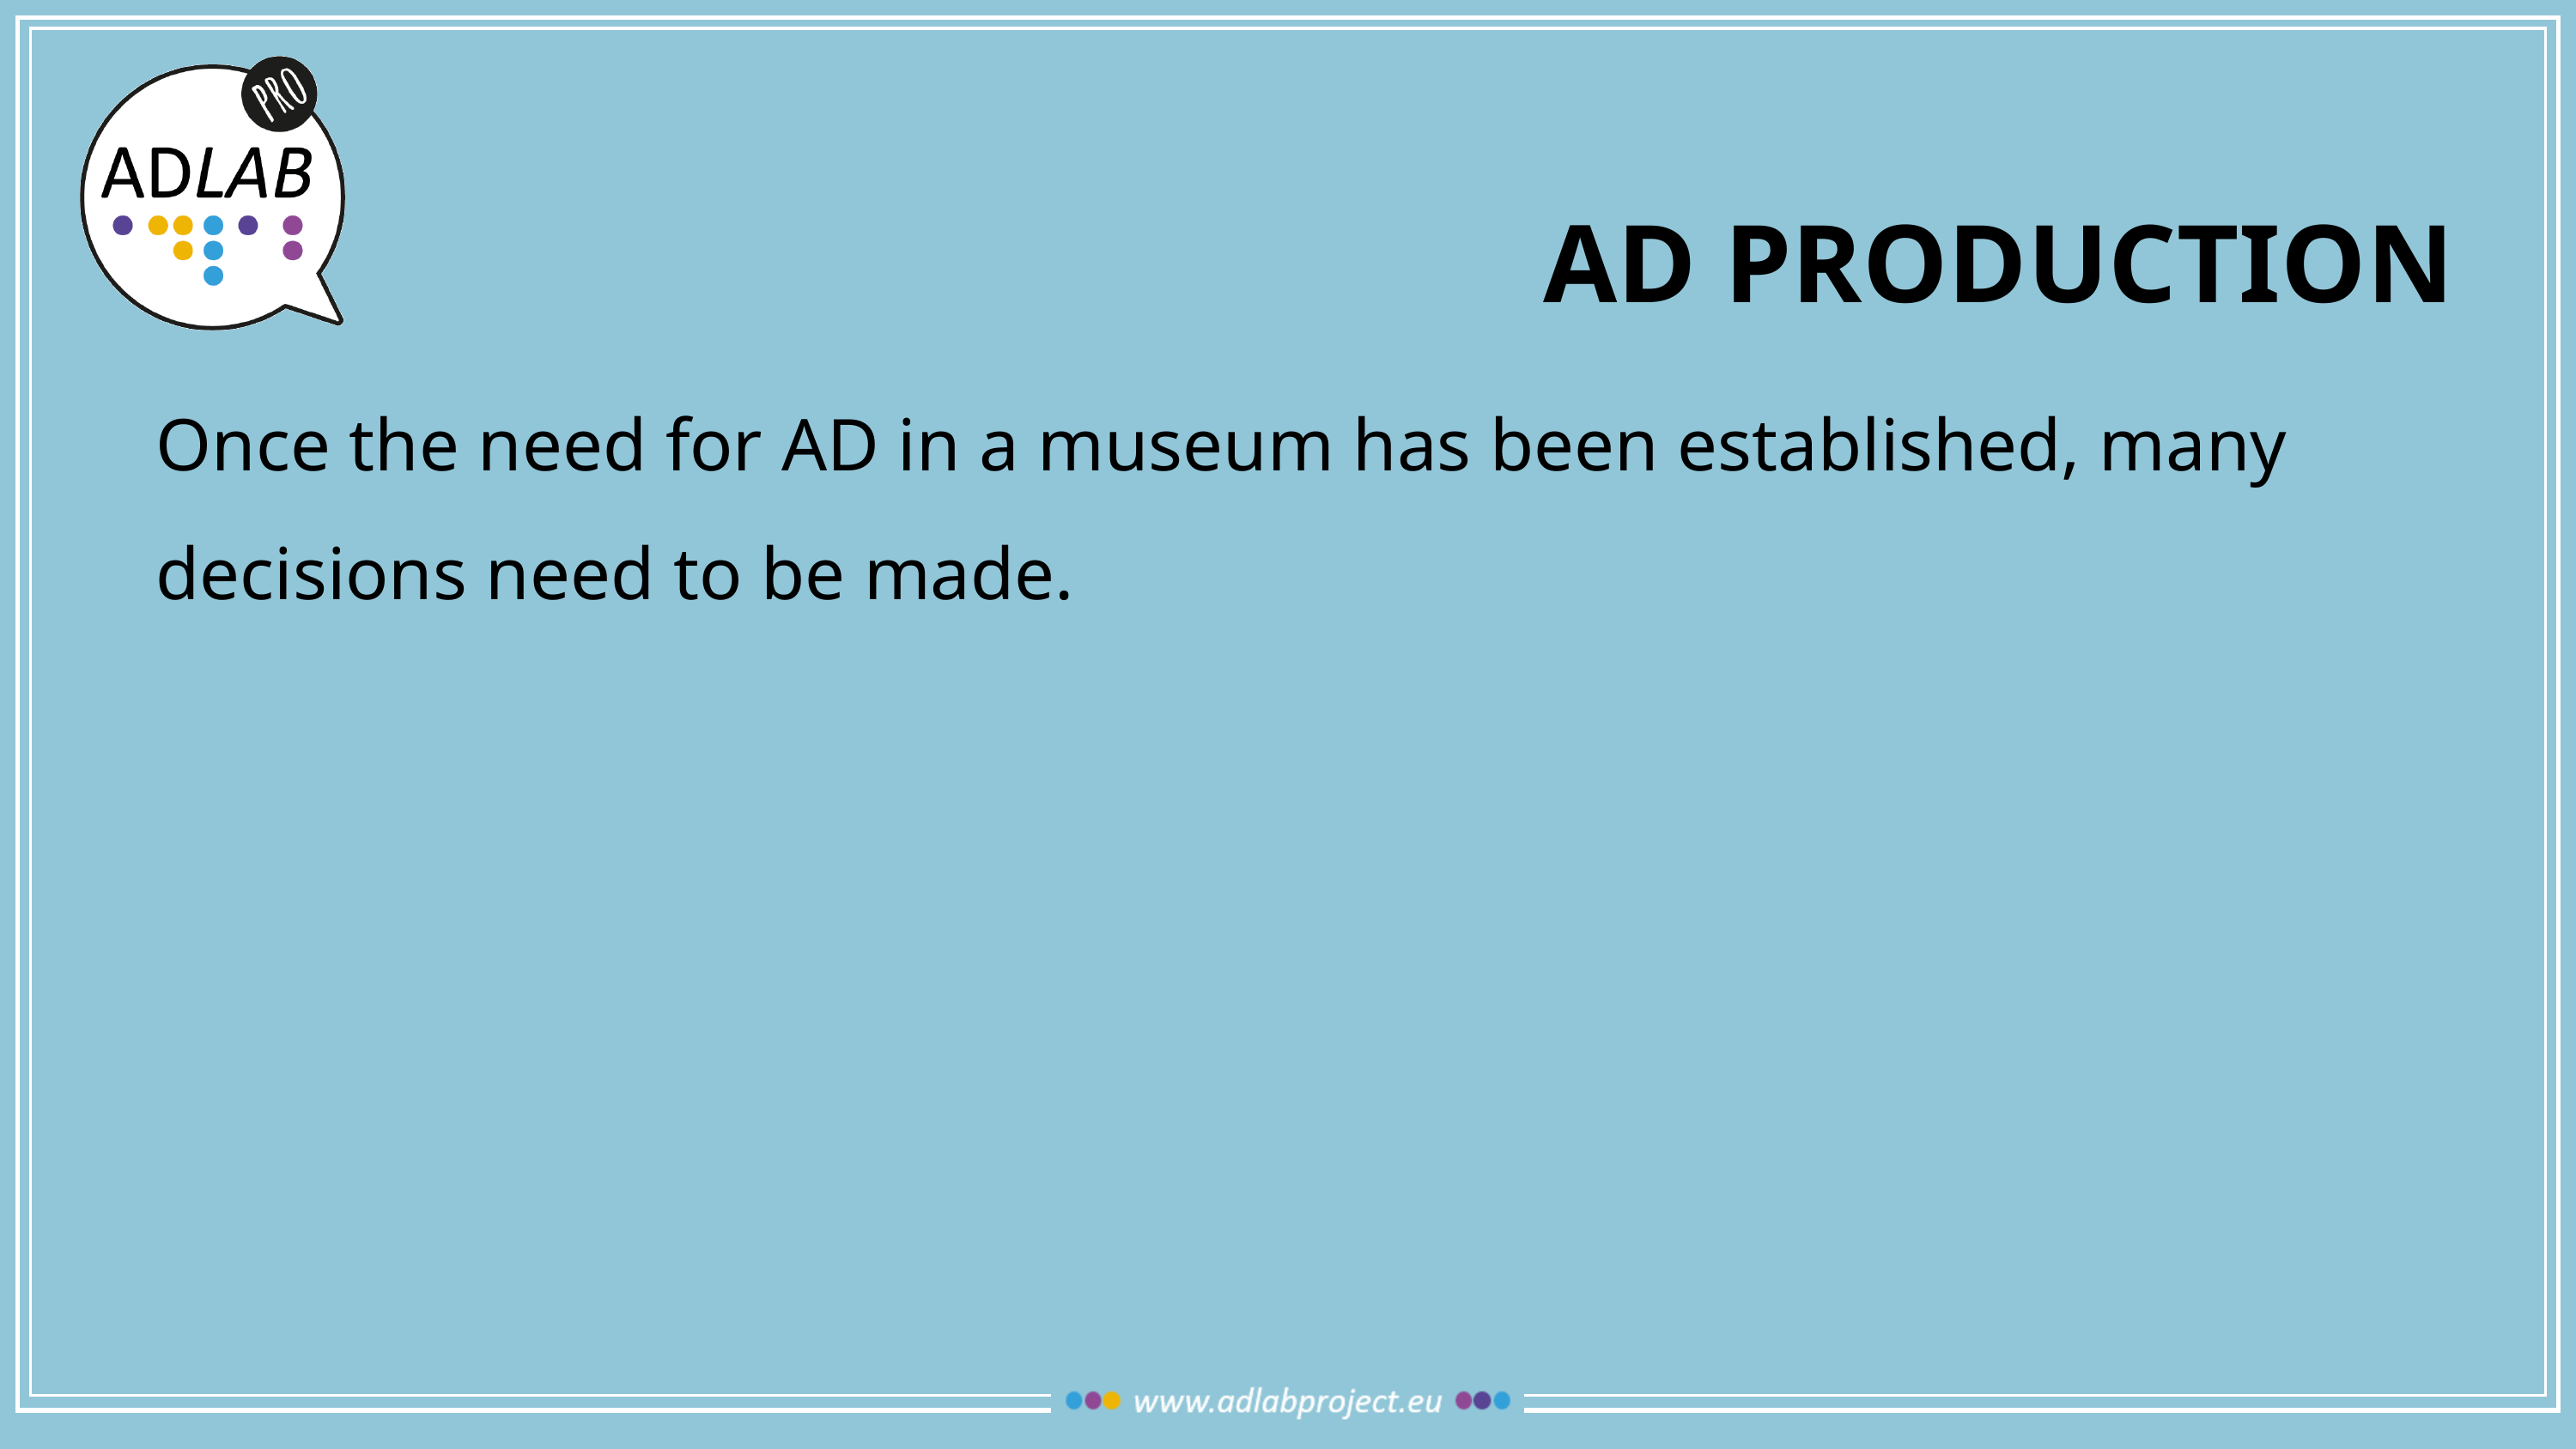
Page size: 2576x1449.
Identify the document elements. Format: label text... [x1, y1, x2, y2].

title AD production [384, 70, 2467, 350]
picture [72, 49, 353, 330]
list Once the need for AD in a museum has been established, many decisions need to be made. [143, 350, 2467, 1056]
picture [1051, 1378, 1524, 1429]
